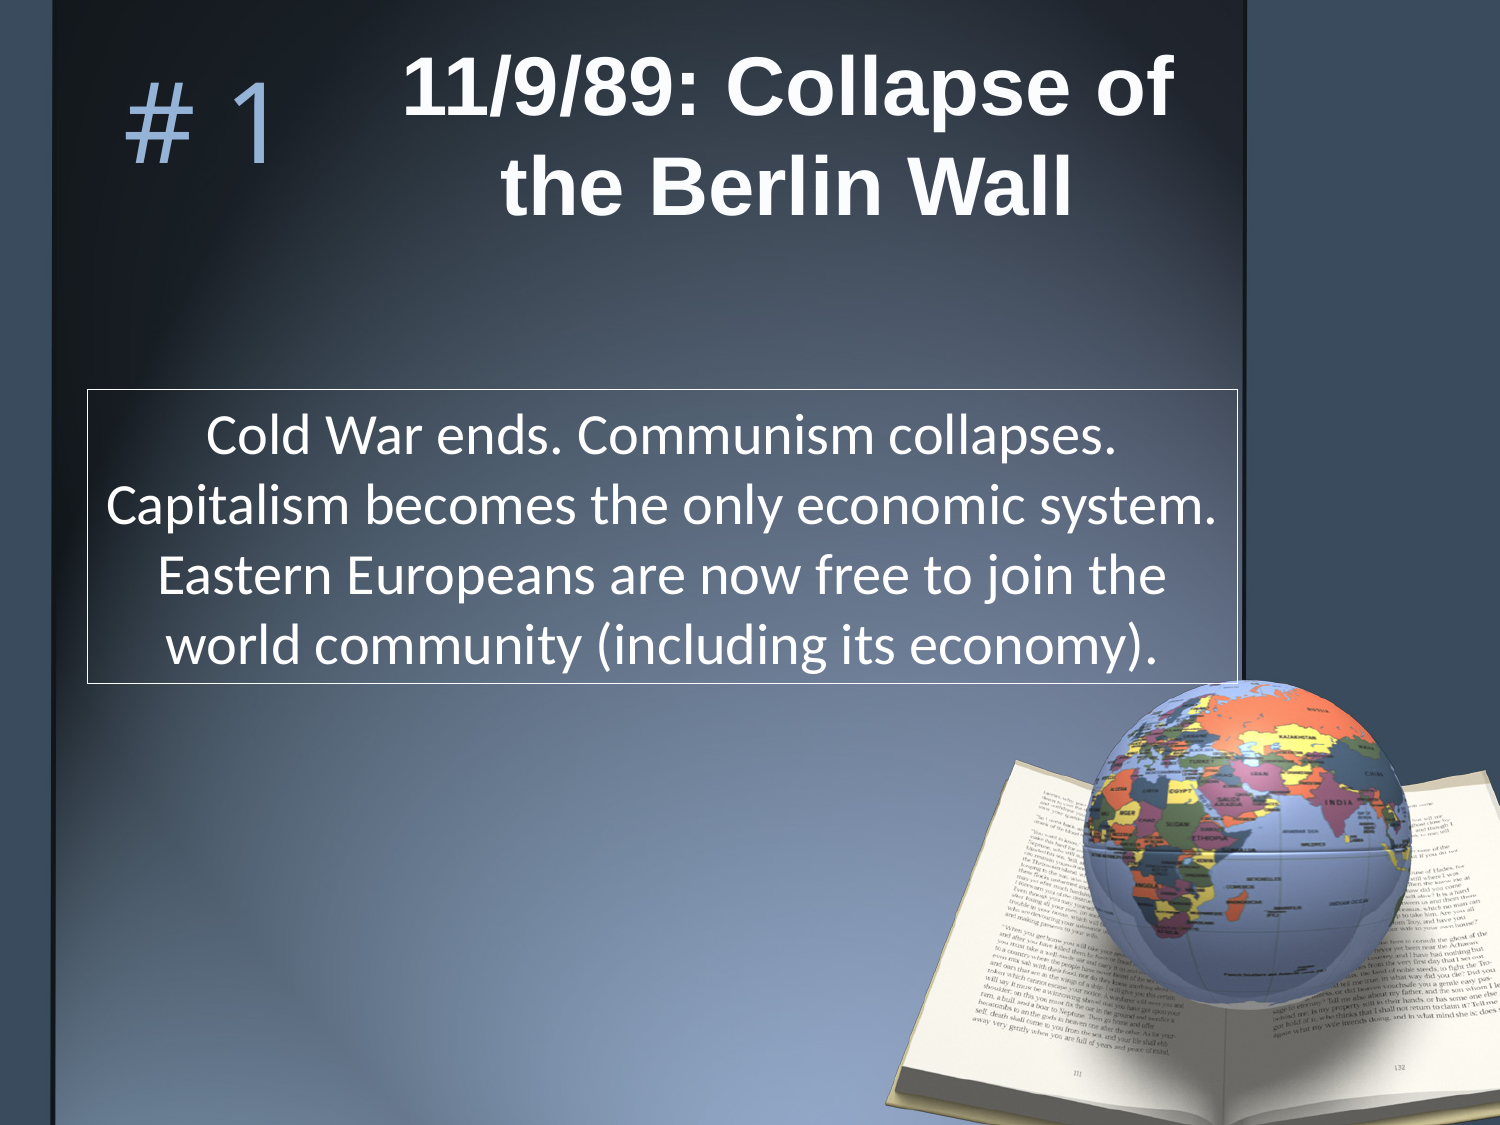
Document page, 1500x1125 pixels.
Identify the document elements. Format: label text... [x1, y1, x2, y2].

text_box 11/9/89: Collapse of the Berlin Wall [337, 24, 1239, 240]
picture [0, 0, 1500, 1125]
title # 1 [49, 0, 363, 238]
text_box Cold War ends. Communism collapses. Capitalism becomes the only economic system. Eastern Europeans are now free to join the world community (including its economy). [87, 389, 1238, 684]
